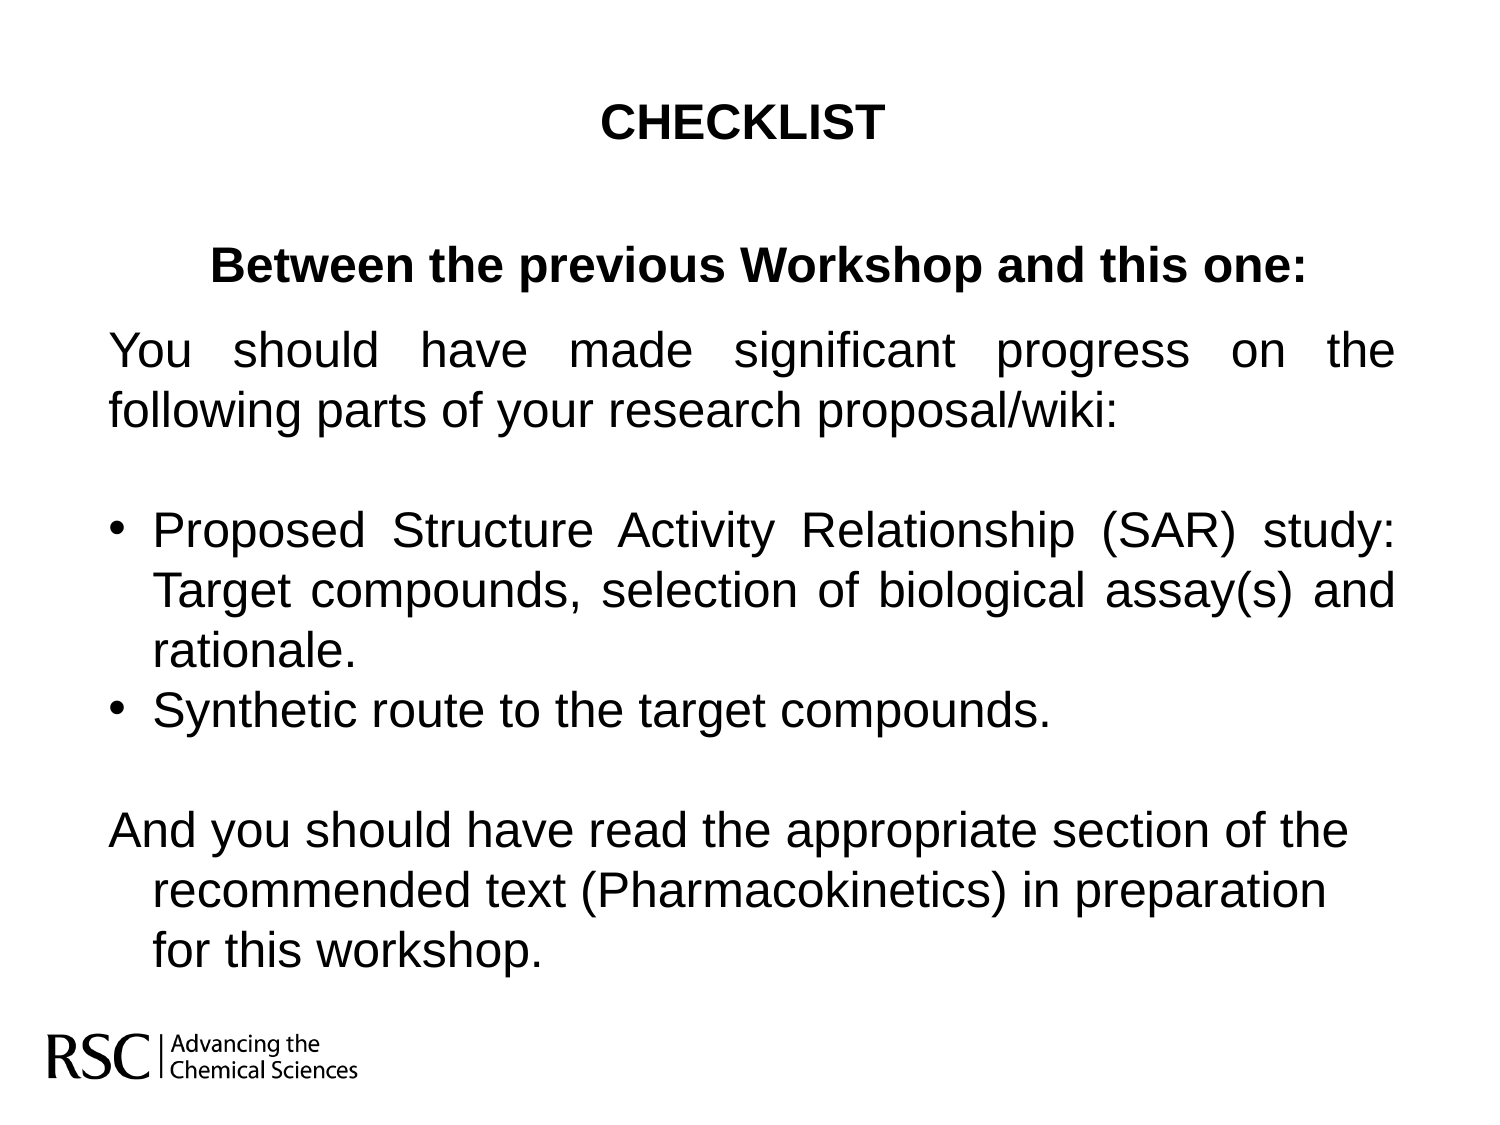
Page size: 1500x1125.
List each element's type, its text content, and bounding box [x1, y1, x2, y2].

text_box CHECKLIST [117, 81, 1383, 157]
text_box Between the previous Workshop and this one: You should have made significant progress on the following parts of your research proposal/wiki: Proposed Structure Activity Relationship (SAR) study: Target compounds, selection of biological assay(s) and rationale. Synthetic route to the target compounds. And you should have read the appropriate section of the recommended text (Pharmacokinetics) in preparation for this workshop. [93, 224, 1412, 985]
